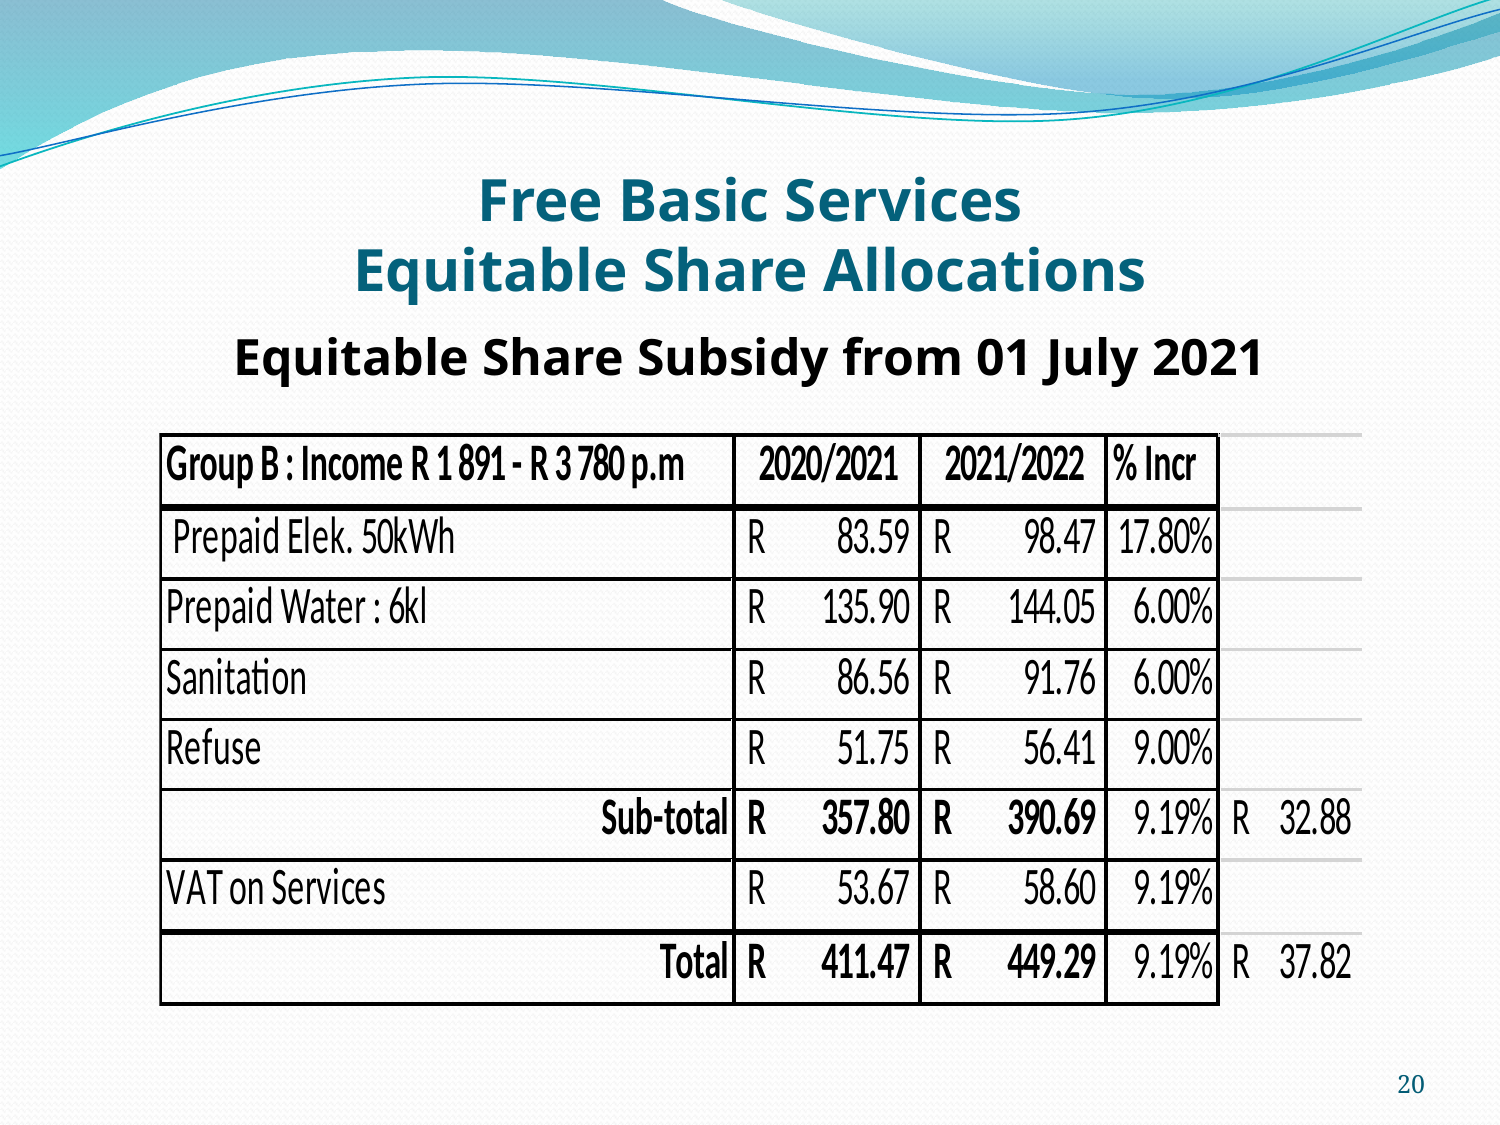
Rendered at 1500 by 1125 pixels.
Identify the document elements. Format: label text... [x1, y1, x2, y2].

list Equitable Share Subsidy from 01 July 2021 [74, 317, 1426, 1038]
title Free Basic Services Equitable Share Allocations [74, 115, 1426, 304]
picture [159, 433, 1365, 1010]
slide_number 20 [1299, 1042, 1425, 1103]
